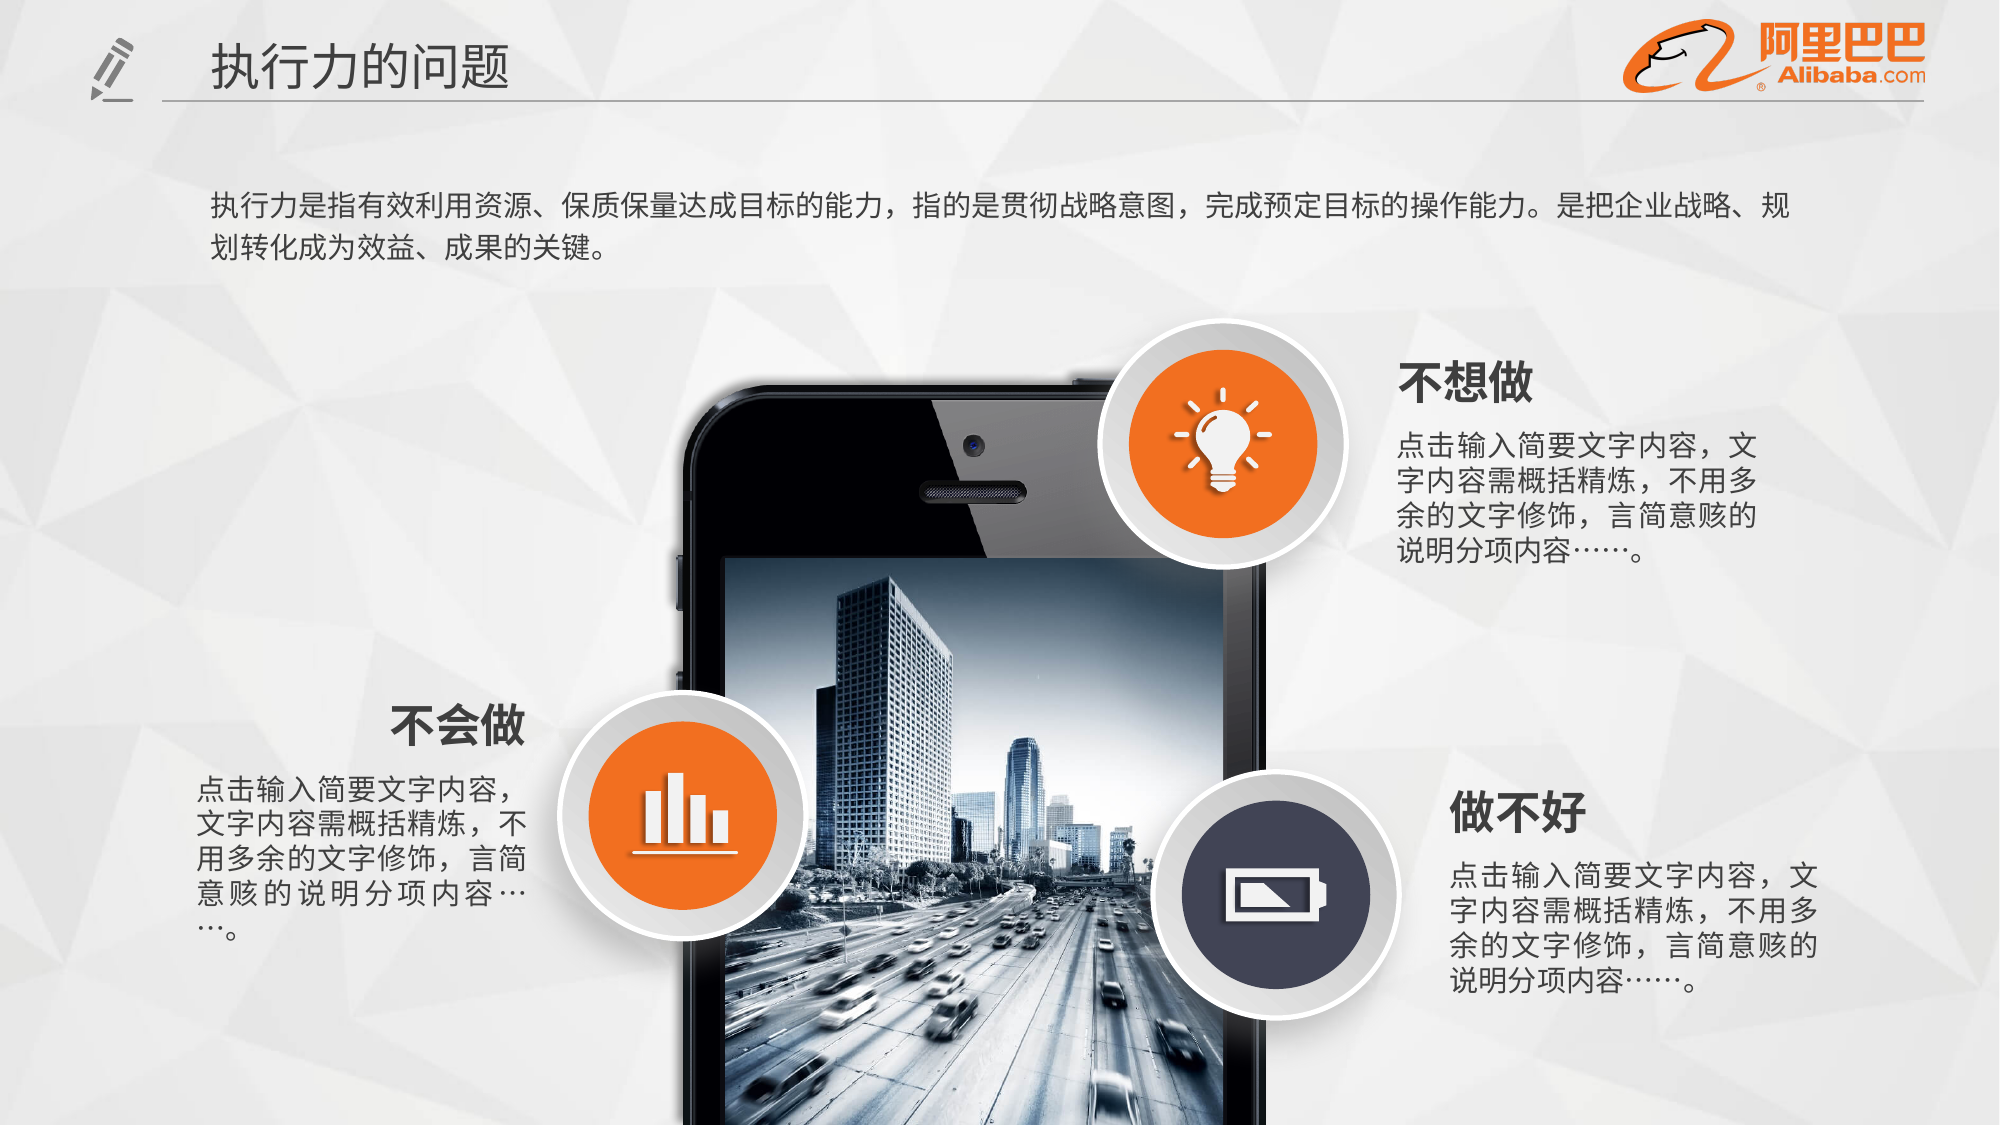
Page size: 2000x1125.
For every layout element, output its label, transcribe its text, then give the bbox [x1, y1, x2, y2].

picture [0, 0, 2000, 1125]
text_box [559, 692, 807, 940]
text_box [90, 86, 104, 101]
text_box 执行力的问题 [196, 28, 526, 100]
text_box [1099, 320, 1347, 568]
text_box [93, 52, 115, 82]
text_box [115, 37, 134, 52]
text_box 执行力是指有效利用资源、保质保量达成目标的能力，指的是贯彻战略意图，完成预定目标的操作能力。是把企业战略、规划转化成为效益、成果的关键。 [195, 172, 1834, 272]
text_box 点击输入简要文字内容，文字内容需概括精炼，不用多余的文字修饰，言简意赅的说明分项内容……。 [1434, 850, 1834, 1005]
text_box [102, 98, 134, 102]
text_box 不会做 [373, 689, 542, 760]
text_box 点击输入简要文字内容，文字内容需概括精炼，不用多余的文字修饰，言简意赅的说明分项内容……。 [1381, 420, 1773, 576]
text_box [589, 378, 1375, 1125]
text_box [1152, 771, 1400, 1019]
text_box 做不好 [1435, 776, 1603, 847]
text_box [110, 45, 130, 59]
text_box [104, 59, 126, 89]
text_box 不想做 [1382, 346, 1550, 417]
text_box 点击输入简要文字内容，文字内容需概括精炼，不用多余的文字修饰，言简意赅的说明分项内容……。 [181, 763, 543, 953]
